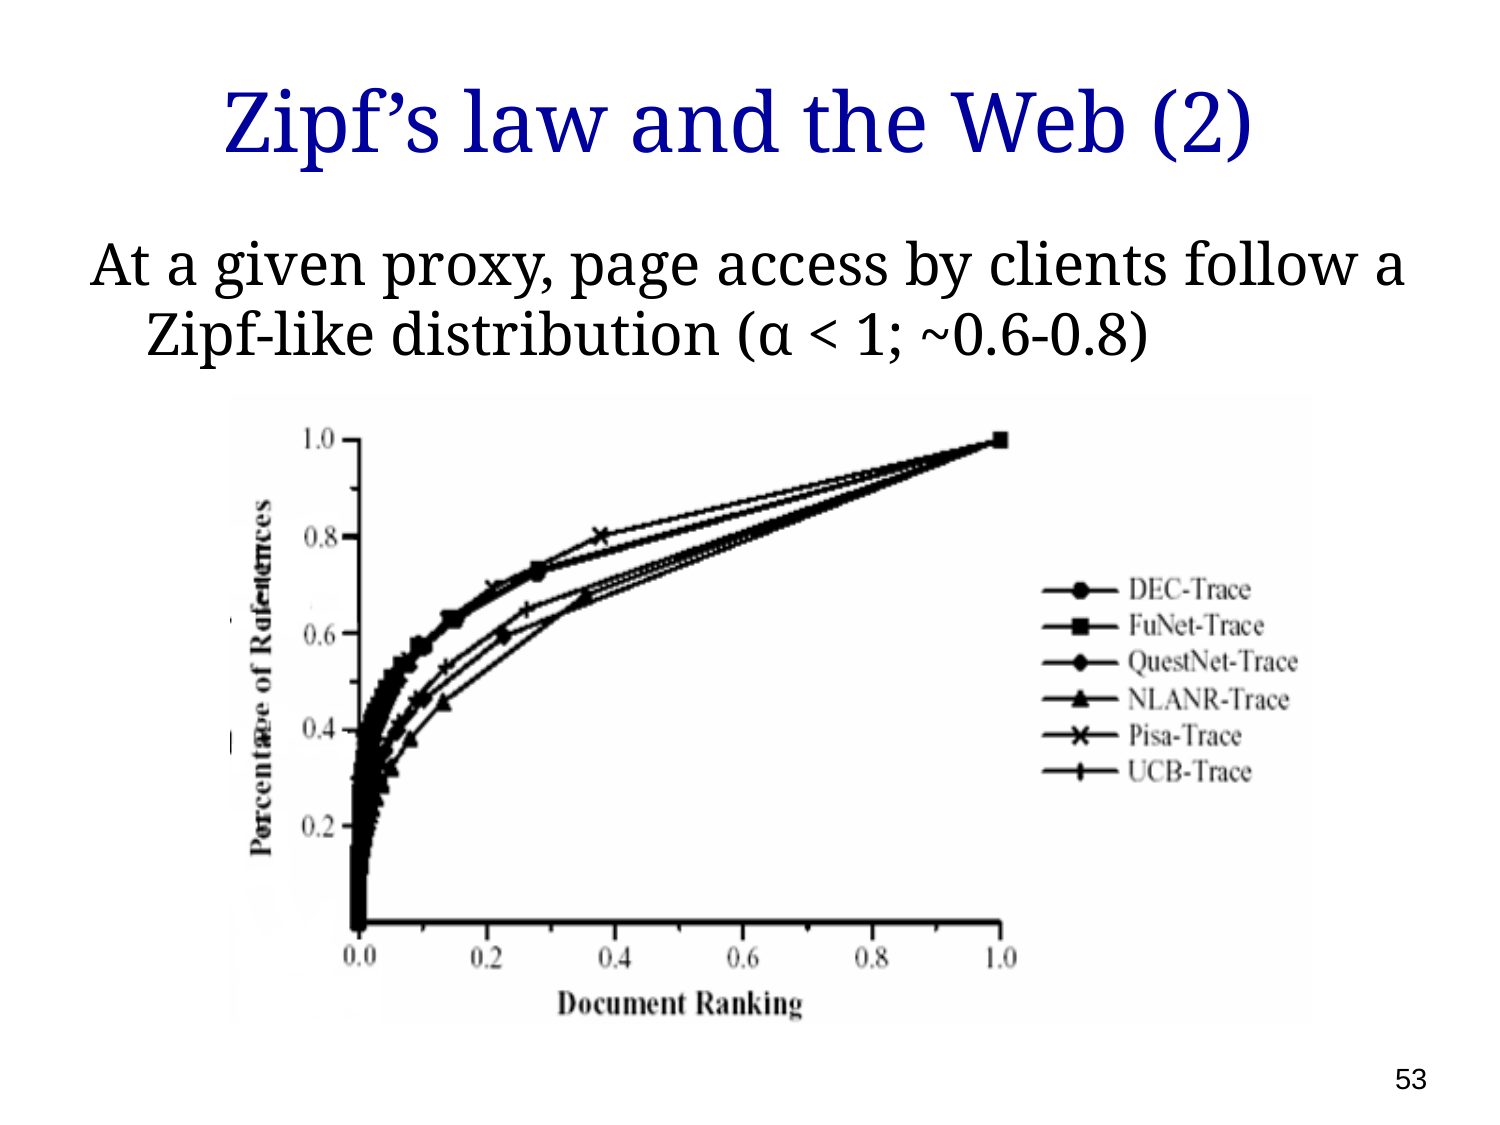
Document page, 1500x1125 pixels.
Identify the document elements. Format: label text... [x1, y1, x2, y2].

slide_number 53 [1092, 1024, 1443, 1103]
title Zipf’s law and the Web (2) [74, 47, 1426, 191]
list At a given proxy, page access by clients follow a Zipf-like distribution (α < 1; ~0.6-0.8) [74, 219, 1426, 413]
picture [230, 394, 1313, 1026]
